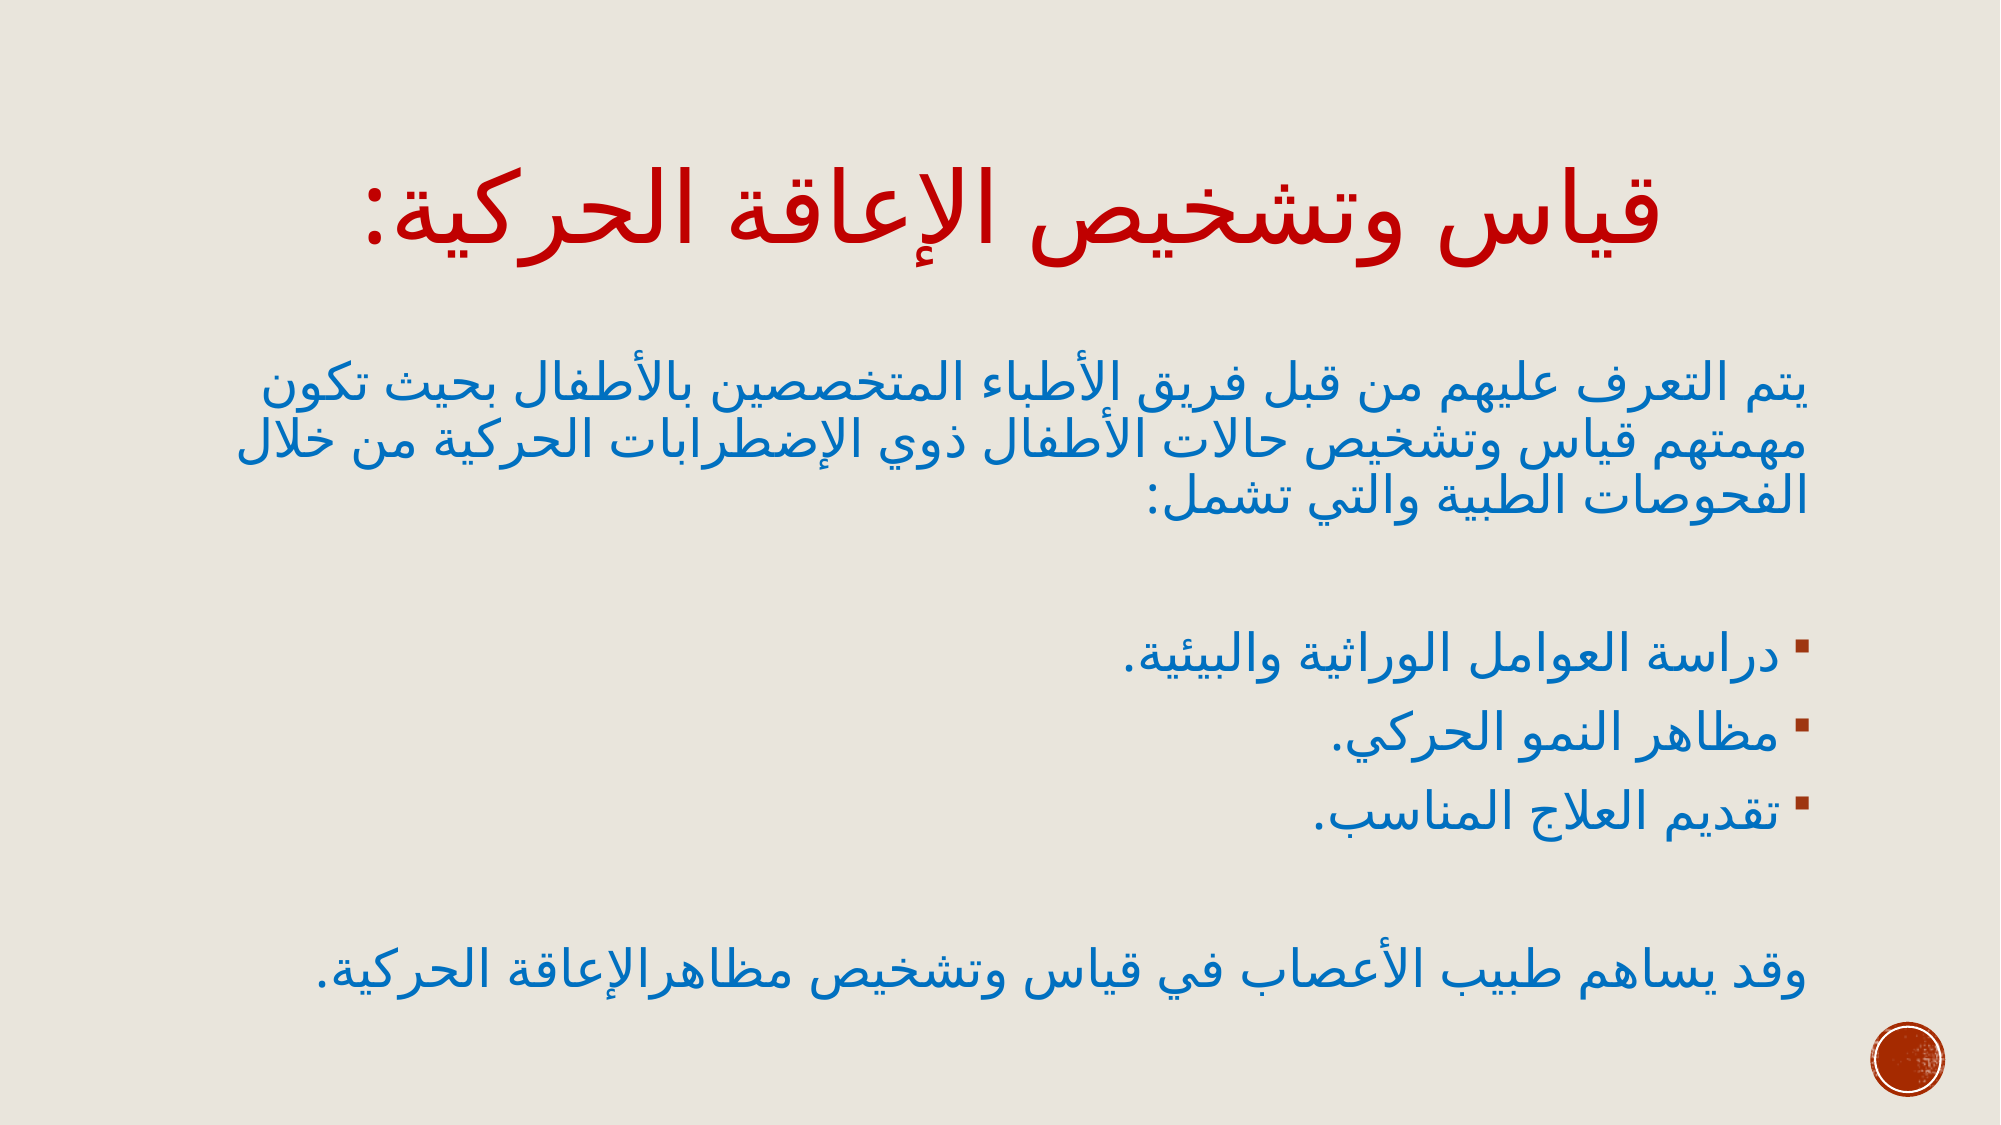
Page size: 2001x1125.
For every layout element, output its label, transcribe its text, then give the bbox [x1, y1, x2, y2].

list يتم التعرف عليهم من قبل فريق الأطباء المتخصصين بالأطفال بحيث تكون مهمتهم قياس وتشخيص حالات الأطفال ذوي الإضطرابات الحركية من خلال الفحوصات الطبية والتي تشمل: ​ دراسة العوامل الوراثية والبيئية.​ مظاهر النمو الحركي. ​ تقديم العلاج المناسب. ​ وقد يساهم طبيب الأعصاب في قياس وتشخيص مظاهرالإعاقة الحركية.​ [175, 348, 1826, 1013]
title قياس وتشخيص الإعاقة الحركية: ​ [175, 79, 1826, 344]
